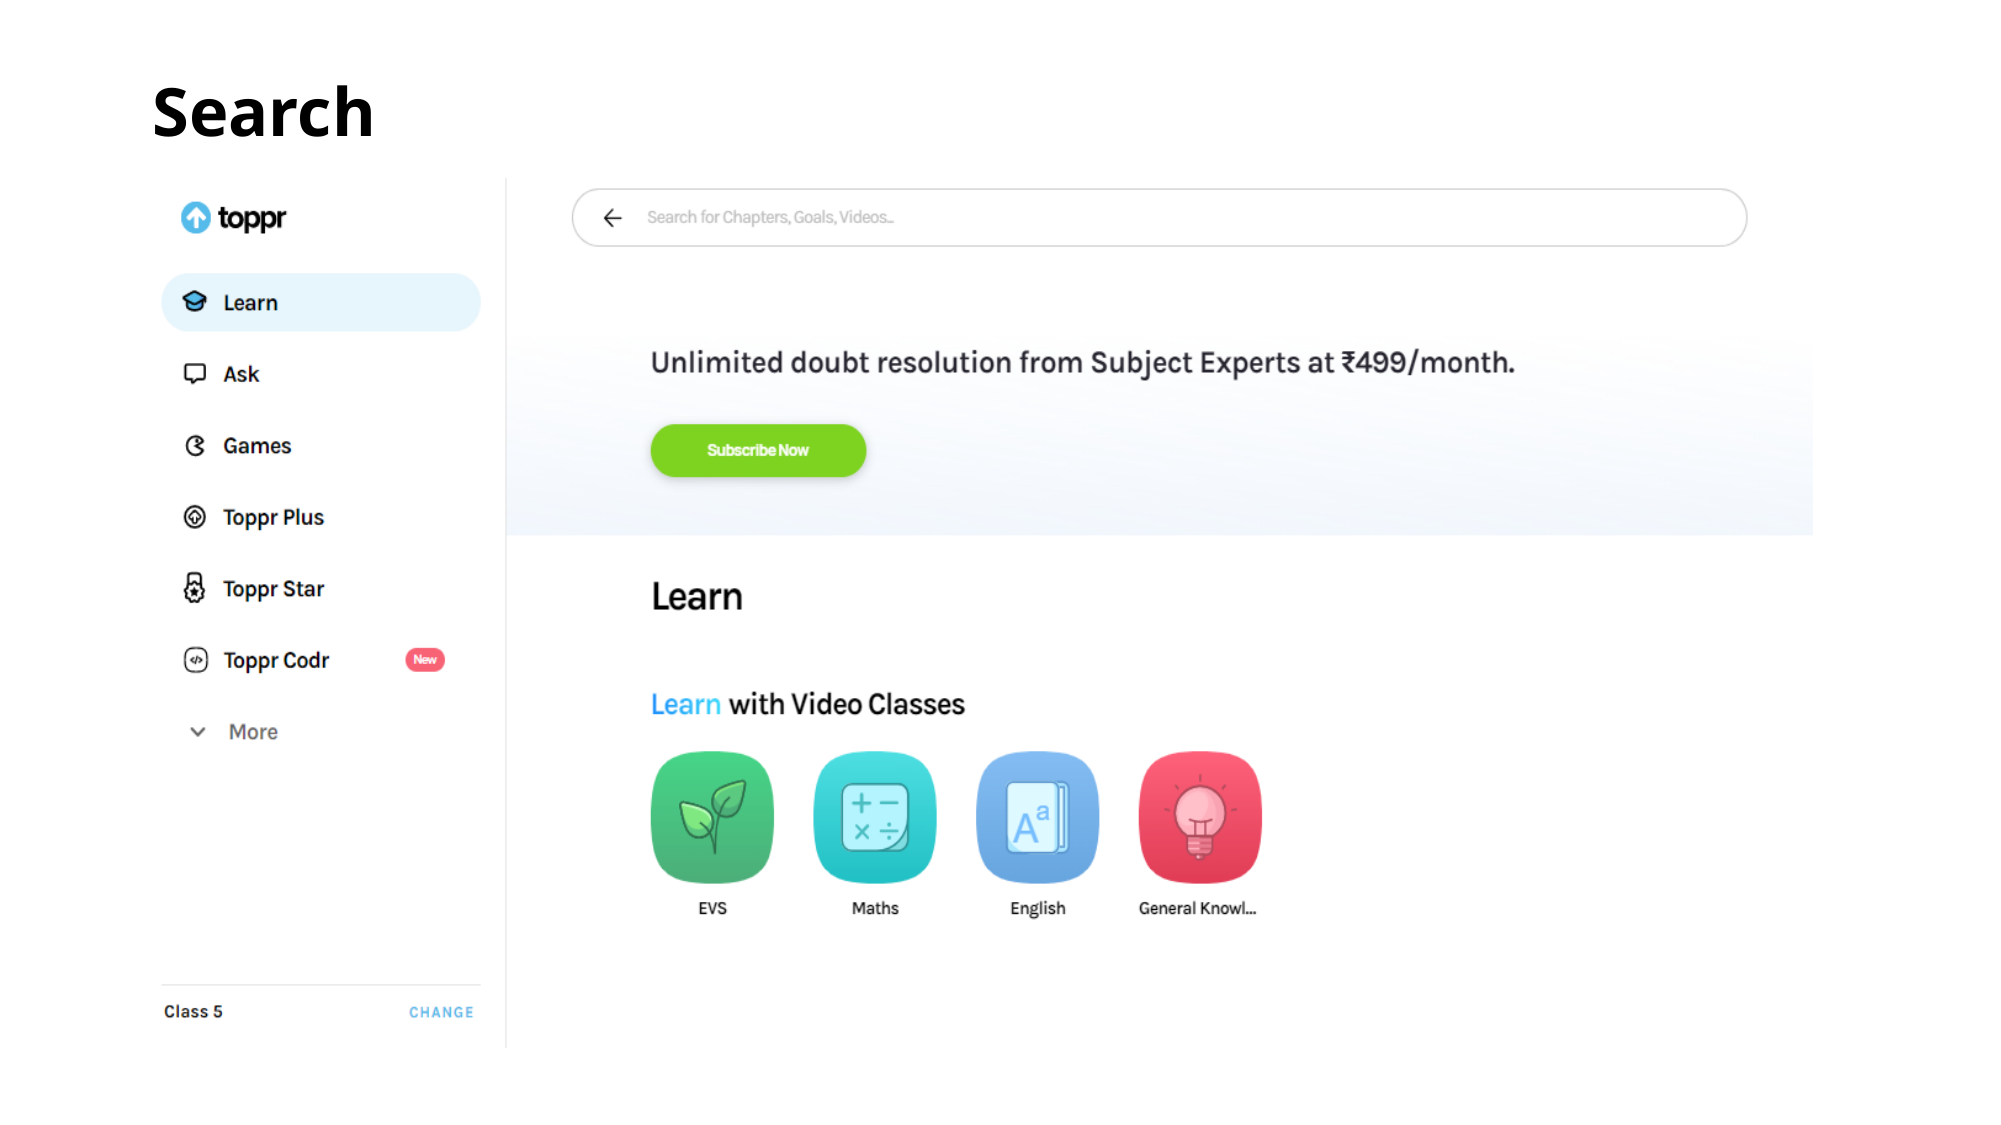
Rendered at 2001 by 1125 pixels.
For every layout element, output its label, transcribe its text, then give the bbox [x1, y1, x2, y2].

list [137, 178, 1814, 1048]
title Search [137, 35, 1863, 194]
